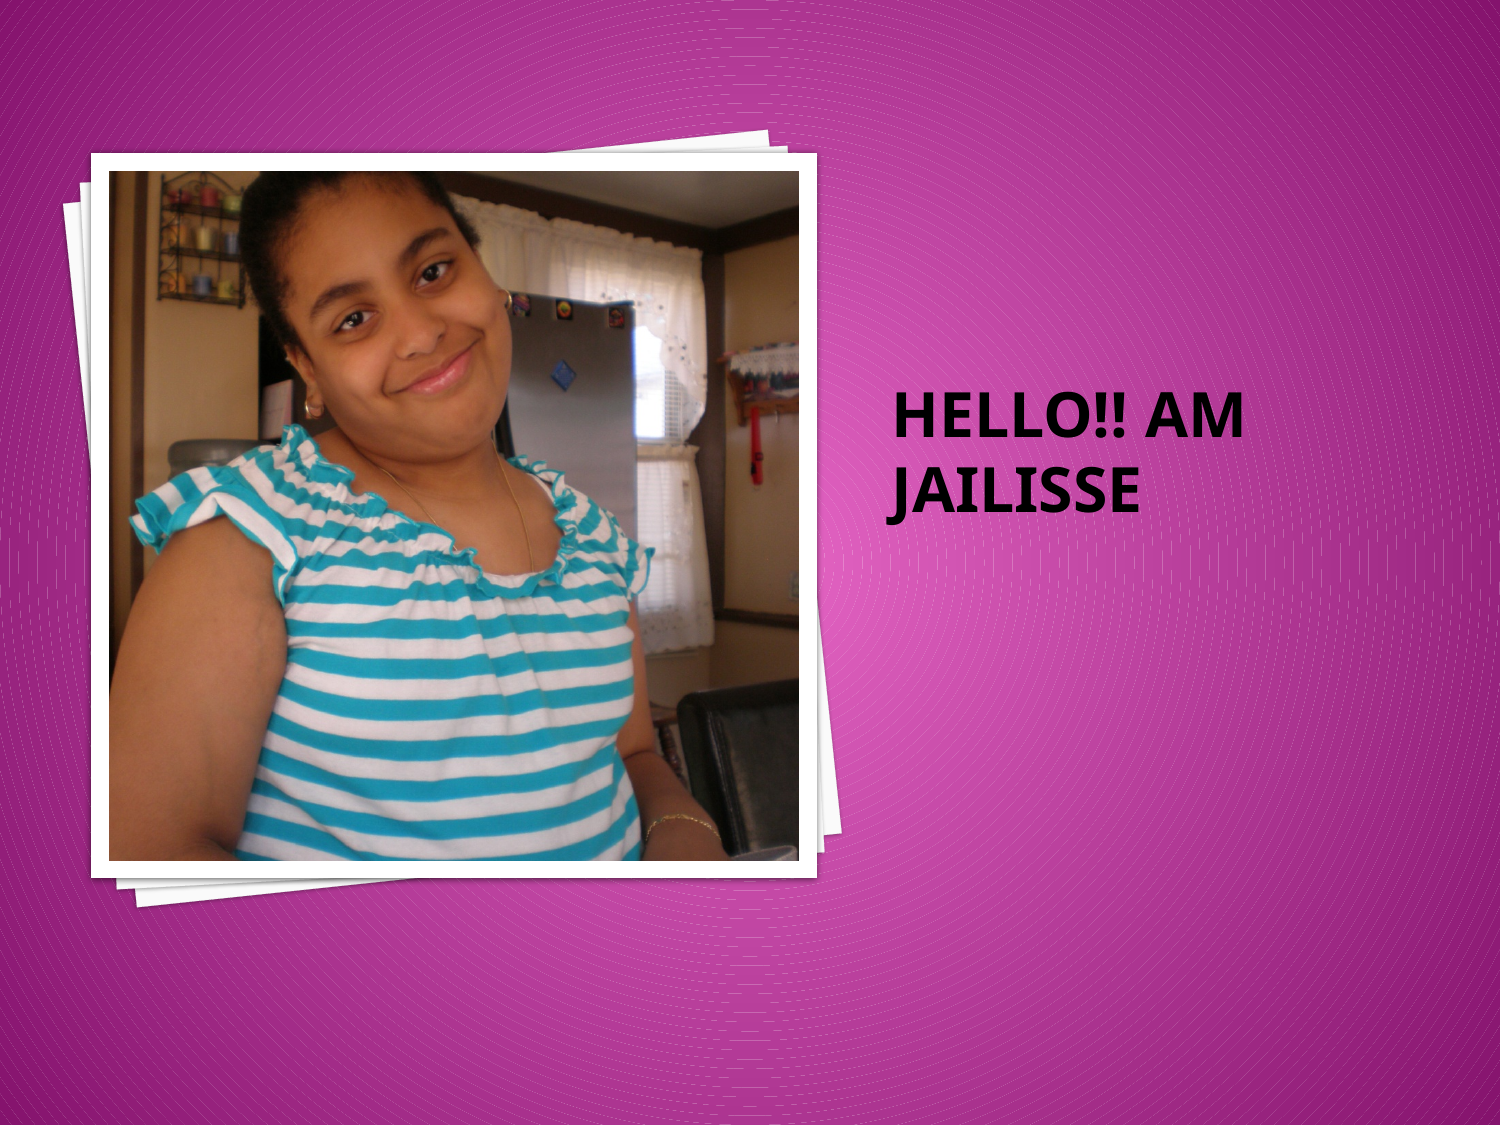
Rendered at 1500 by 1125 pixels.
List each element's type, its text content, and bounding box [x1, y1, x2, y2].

picture [108, 170, 800, 862]
title Hello!! Am Jailisse [884, 187, 1447, 525]
